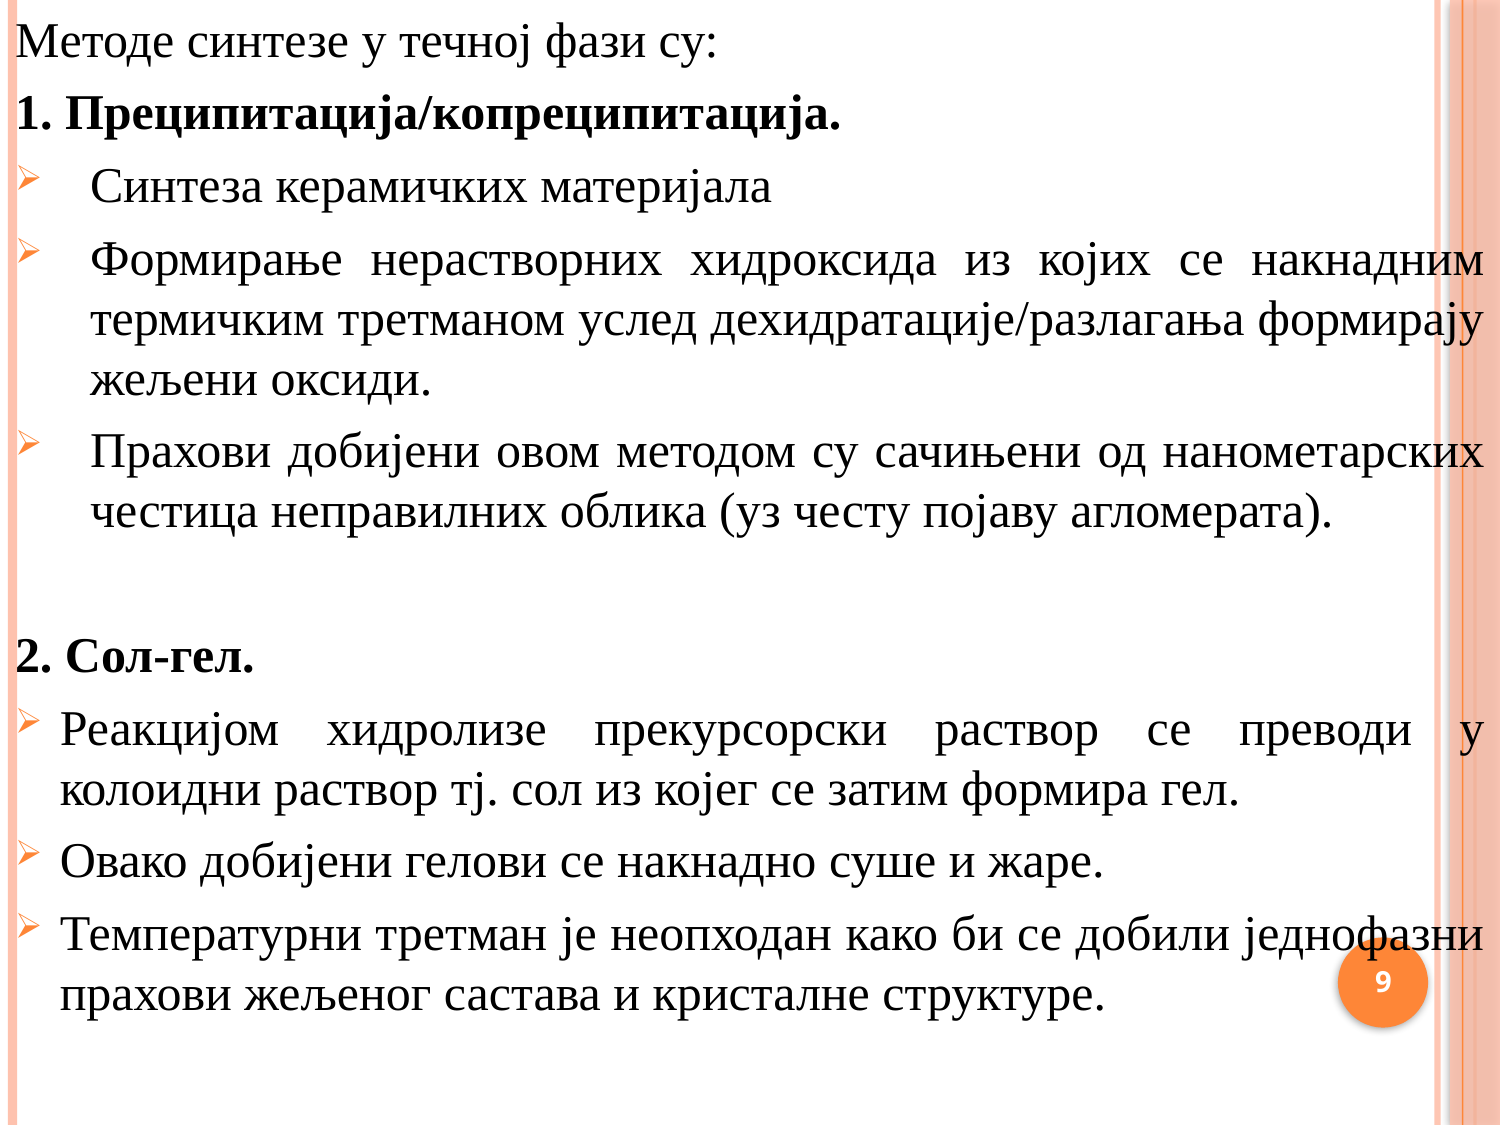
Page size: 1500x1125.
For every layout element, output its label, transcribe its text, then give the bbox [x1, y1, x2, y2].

list Методе синтезе у течној фази су: 1. Преципитација/копреципитација. Синтеза керамичких материјала Формирање нерастворних хидроксида из којих се накнадним термичким третманом услед дехидратације/разлагања формирају жељени оксиди. Прахови добијени овом методом су сачињени од нанометарских честица неправилних облика (уз честу појаву агломерата). 2. Сол-гел. Реакцијом хидролизе прекурсорски раствор се преводи у колоидни раствор тј. сол из којег се затим формира гел. Овако добијени гелови се накнадно суше и жаре. Температурни третман је неопходан како би се добили једнофазни прахови жељеног састава и кристалне структуре. [0, 0, 1500, 1125]
